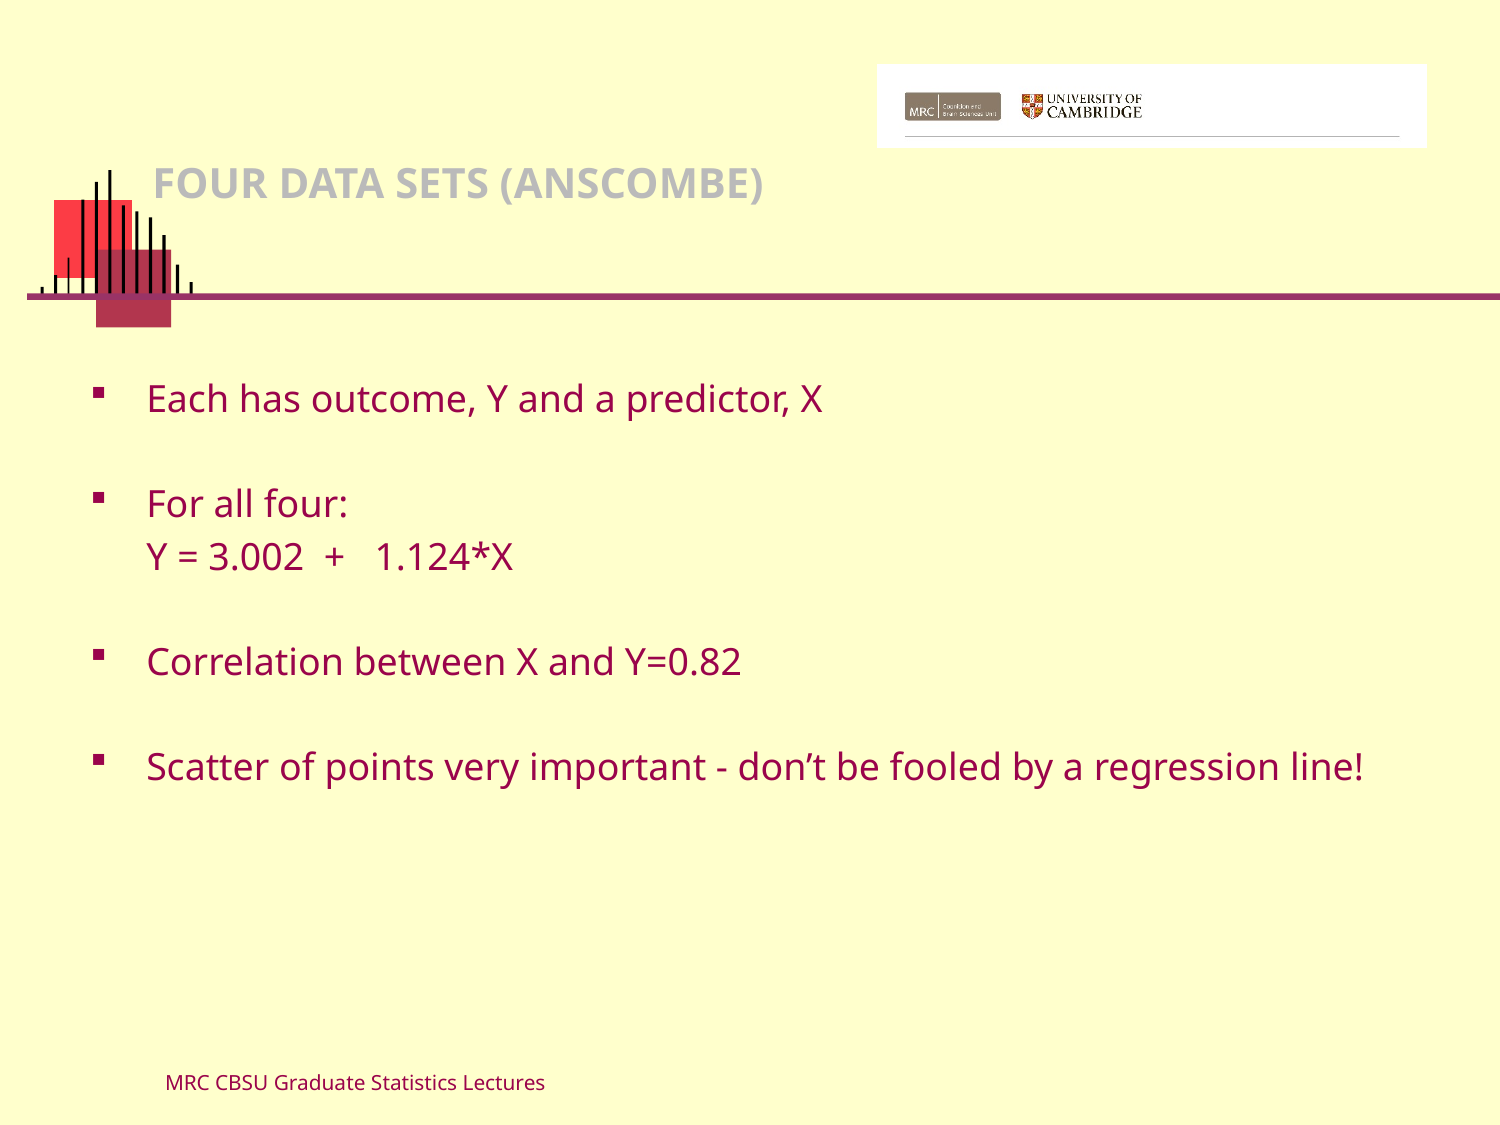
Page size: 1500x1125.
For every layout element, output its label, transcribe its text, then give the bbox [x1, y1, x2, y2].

list Each has outcome, Y and a predictor, X For all four: Y = 3.002 + 1.124*X Correlation between X and Y=0.82 Scatter of points very important - don’t be fooled by a regression line! [75, 262, 1425, 1038]
footer MRC CBSU Graduate Statistics Lectures [149, 1062, 988, 1101]
picture [877, 64, 1427, 148]
title FOUR DATA SETS (ANSCOMBE) [137, 137, 988, 233]
